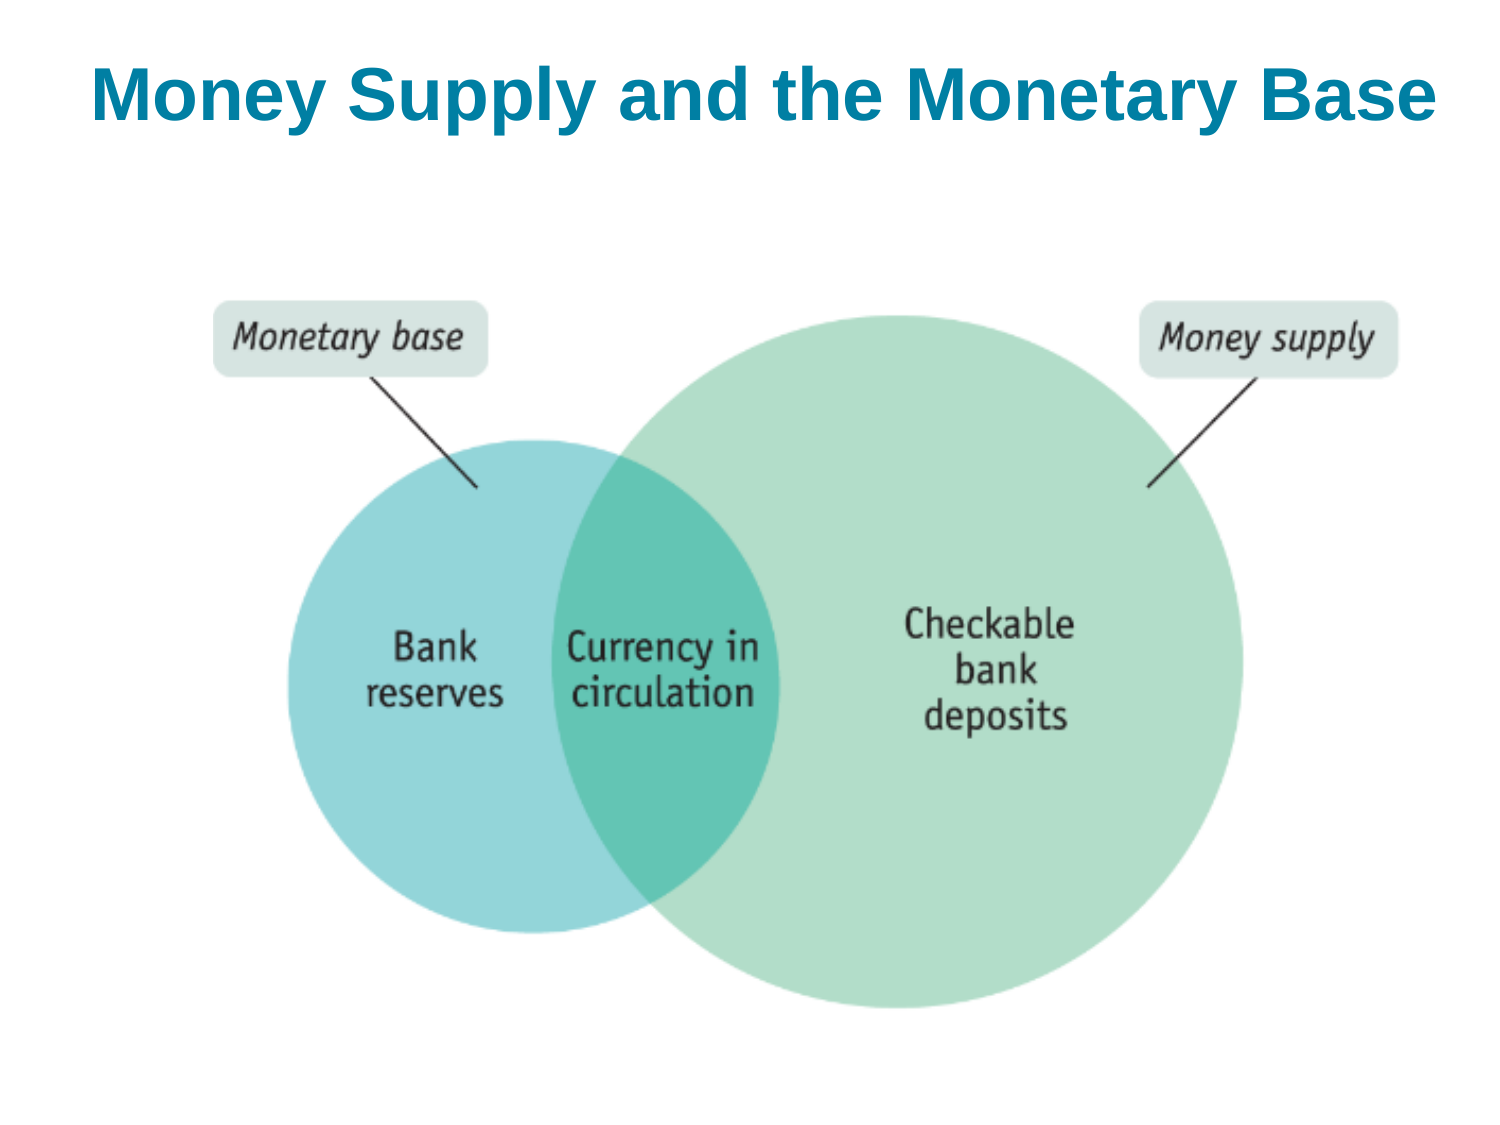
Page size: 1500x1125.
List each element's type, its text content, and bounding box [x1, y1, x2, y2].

picture [212, 299, 1441, 1013]
title Money Supply and the Monetary Base [75, 35, 1458, 150]
